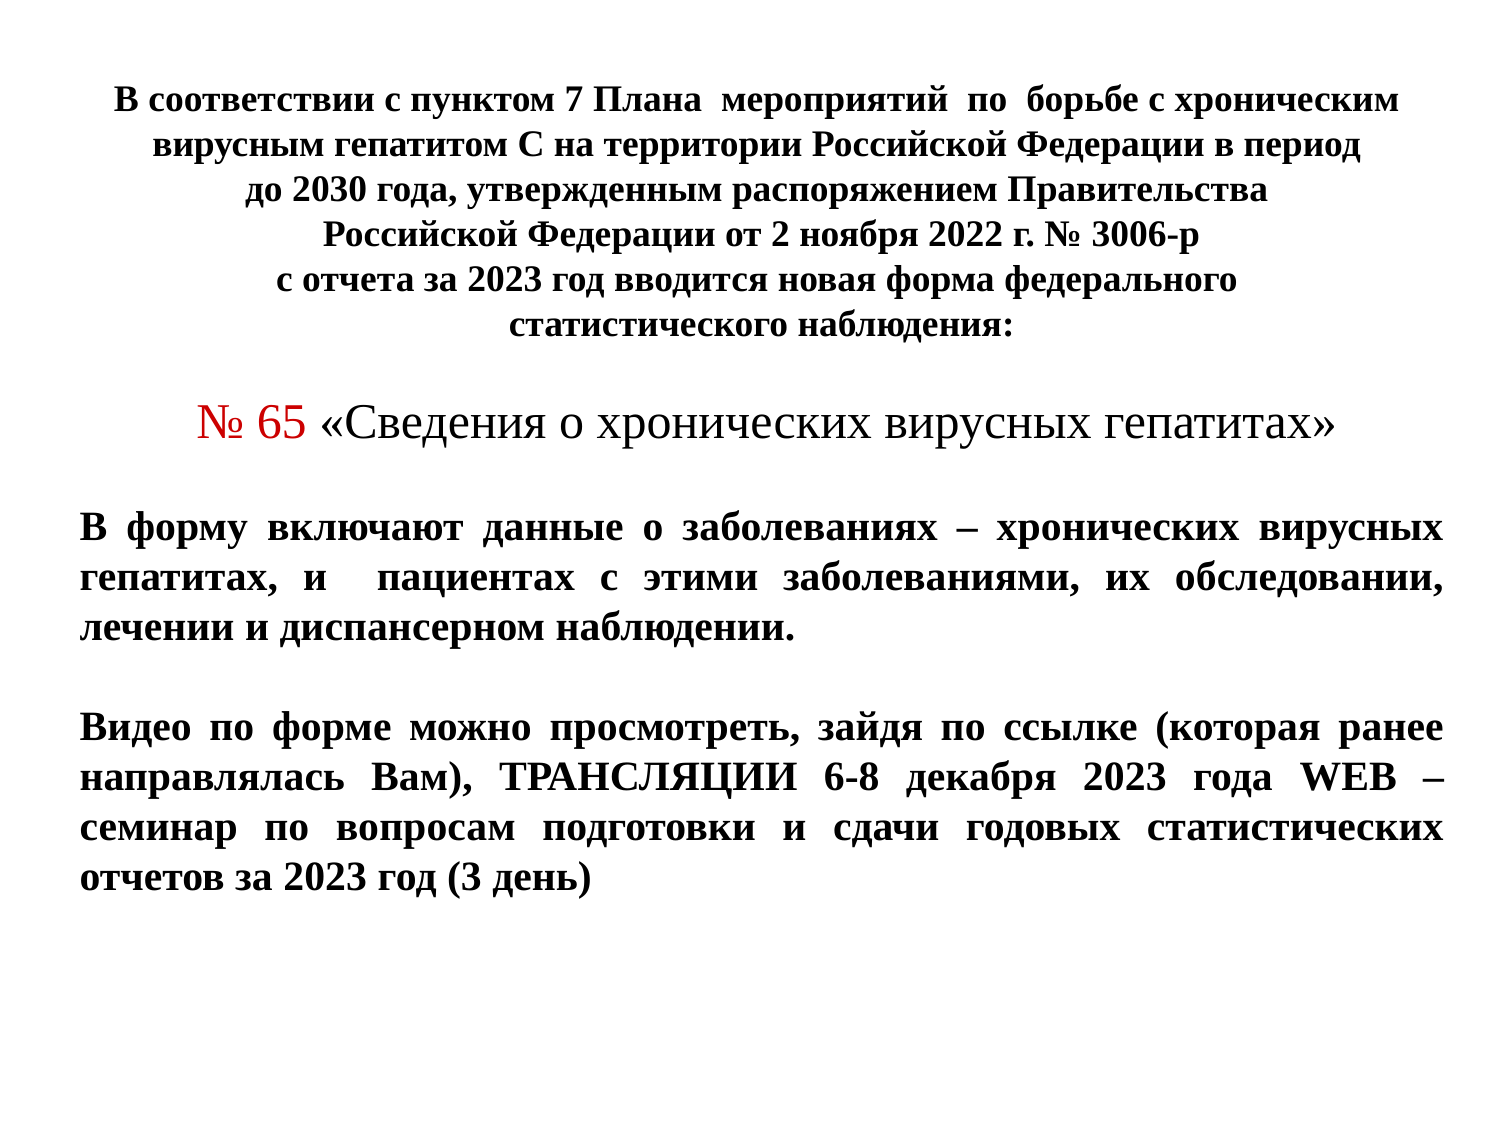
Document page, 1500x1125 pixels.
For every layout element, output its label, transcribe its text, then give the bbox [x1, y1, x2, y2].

text_box В соответствии с пунктом 7 Плана мероприятий по борьбе с хроническим вирусным гепатитом С на территории Российской Федерации в период до 2030 года, утвержденным распоряжением Правительства Российской Федерации от 2 ноября 2022 г. № 3006-р с отчета за 2023 год вводится новая форма федерального статистического наблюдения: № 65 «Сведения о хронических вирусных гепатитах» № 65 «Сведения о вирусных гепатитах» В форму включают данные о заболеваниях – хронических вирусных гепатитах, и пациентах с этими заболеваниями, их обследовании, лечении и диспансерном наблюдении. Видео по форме можно просмотреть, зайдя по ссылке (которая ранее направлялась Вам), ТРАНСЛЯЦИИ 6-8 декабря 2023 года WEB – семинар по вопросам подготовки и сдачи годовых статистических отчетов за 2023 год (3 день) В форму включают данные о заболеваниях – хронических вирусных гепатитах, и о пациентах с этими заболеваниями, их обследовании, лечении и диспансерном набл [64, 66, 1459, 1125]
